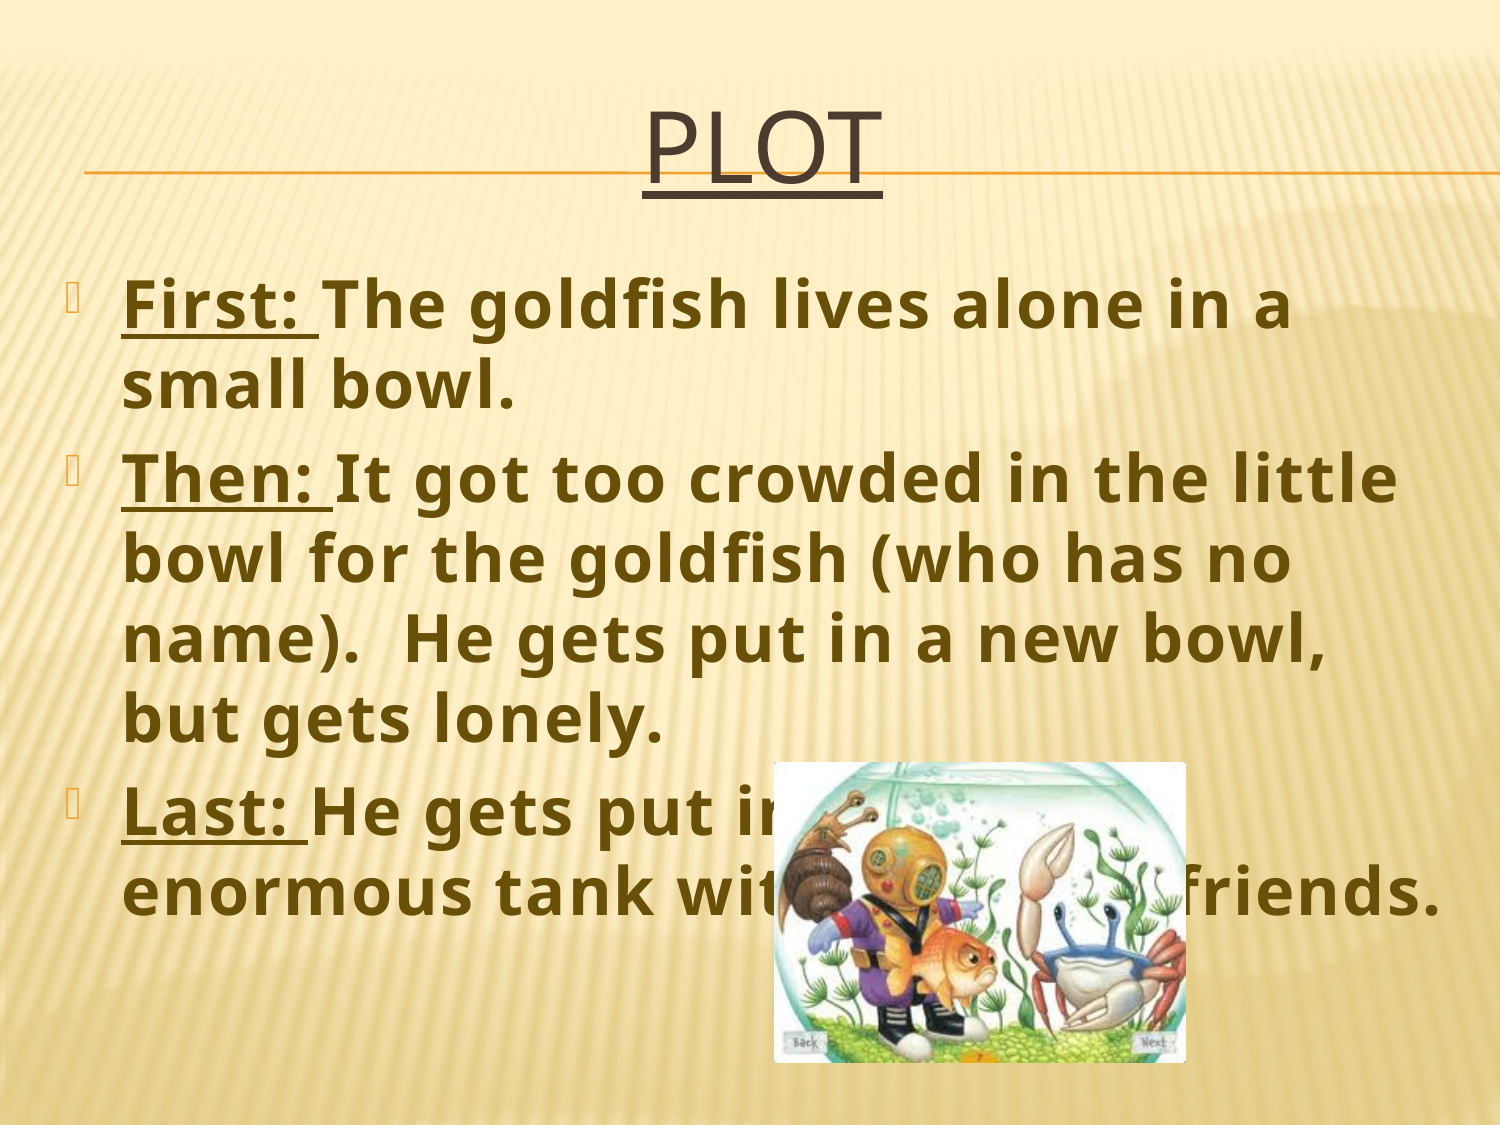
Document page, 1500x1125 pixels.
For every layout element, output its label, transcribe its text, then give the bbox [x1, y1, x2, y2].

title Plot [50, 75, 1475, 213]
list First: The goldfish lives alone in a small bowl. Then: It got too crowded in the little bowl for the goldfish (who has no name). He gets put in a new bowl, but gets lonely. Last: He gets put into a new enormous tank with all of his friends. [50, 254, 1475, 998]
picture [774, 762, 1187, 1063]
